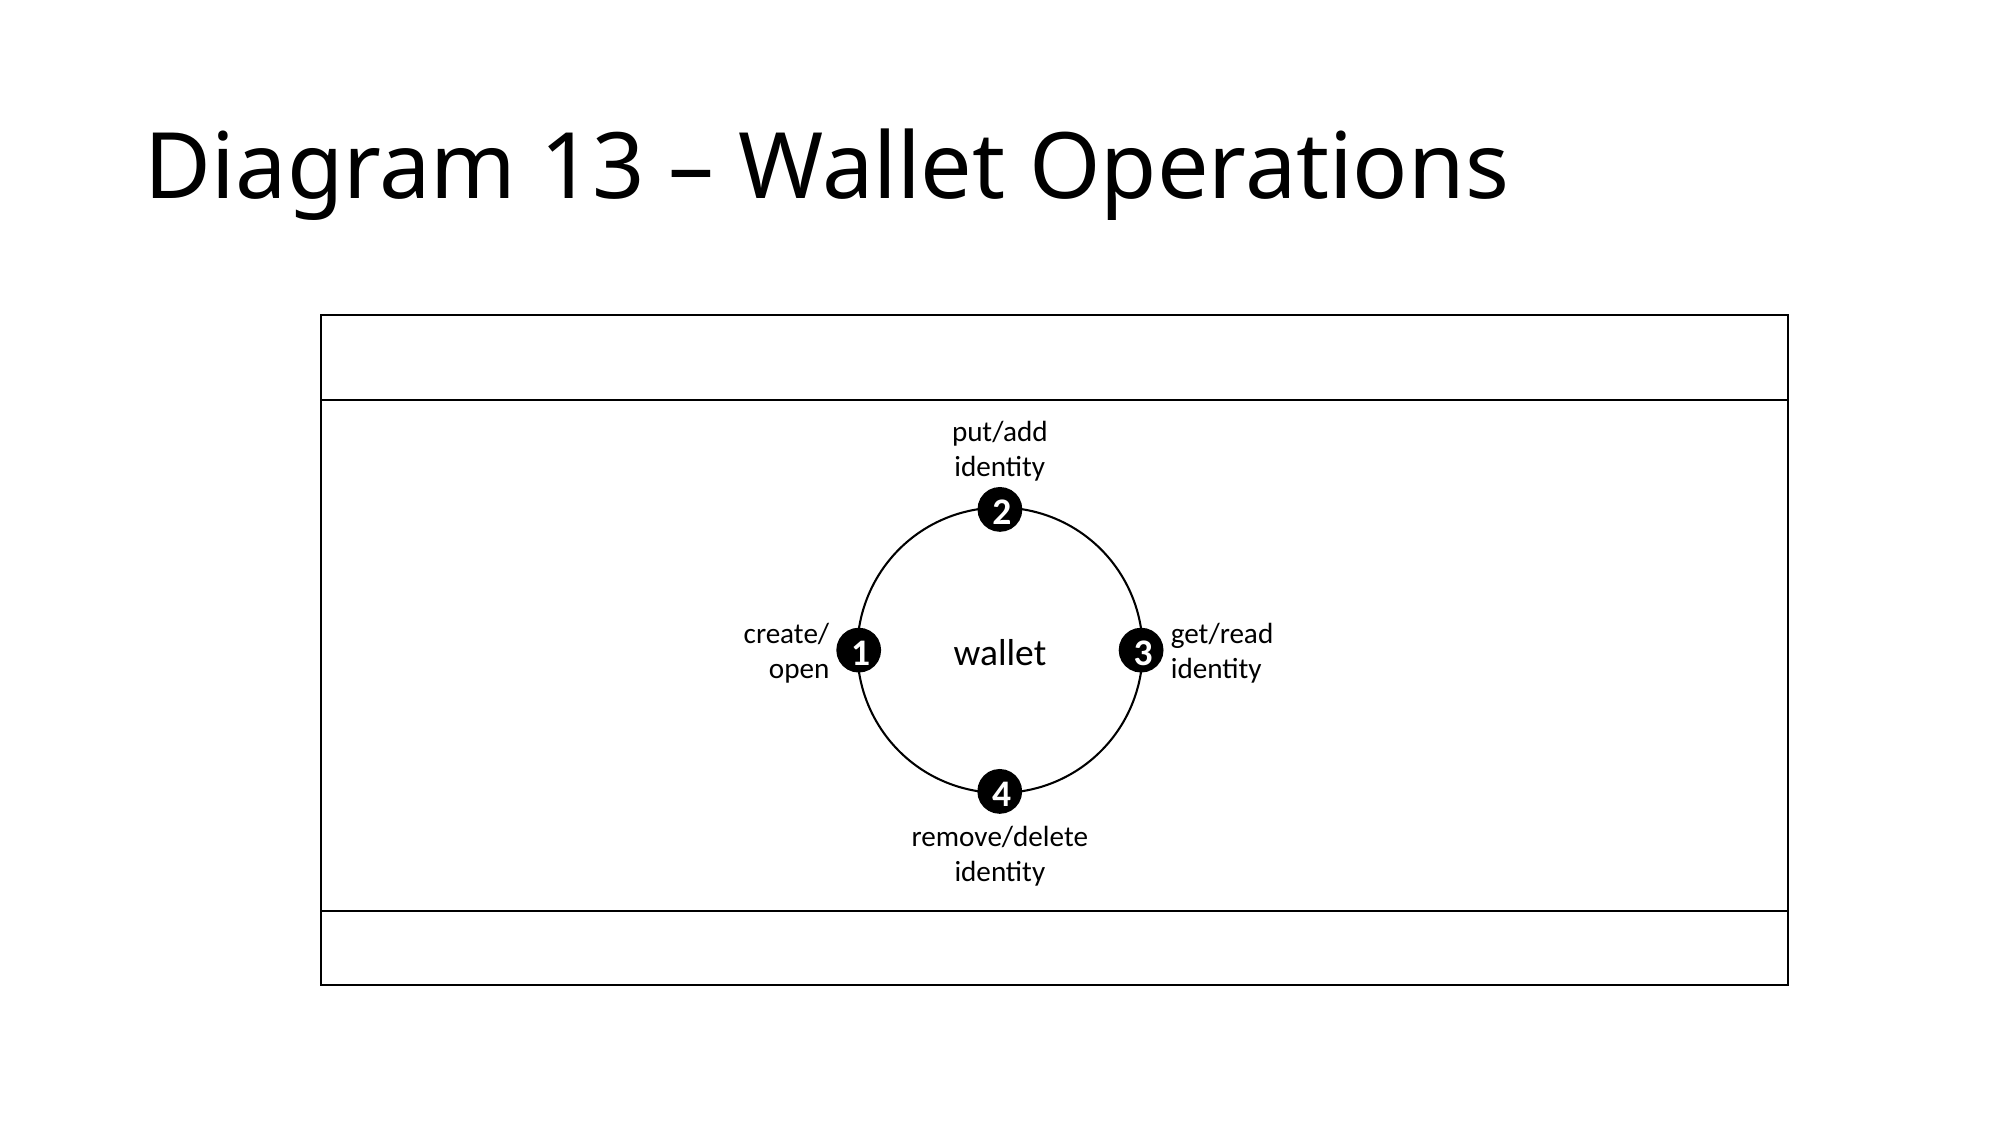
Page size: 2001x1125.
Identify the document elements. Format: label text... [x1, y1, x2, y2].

text_box [320, 912, 1788, 986]
text_box [320, 401, 1788, 910]
title Diagram 13 – Wallet Operations [136, 59, 1863, 278]
text_box [320, 315, 1788, 399]
text_box 4 [978, 770, 1022, 813]
text_box wallet [859, 509, 1142, 792]
text_box get/read identity [1163, 606, 1353, 692]
text_box 1 [837, 628, 881, 672]
text_box 2 [978, 488, 1022, 531]
text_box remove/delete identity [904, 809, 1096, 895]
text_box create/ open [736, 607, 837, 693]
text_box put/add identity [944, 405, 1056, 490]
text_box 3 [1119, 628, 1163, 672]
